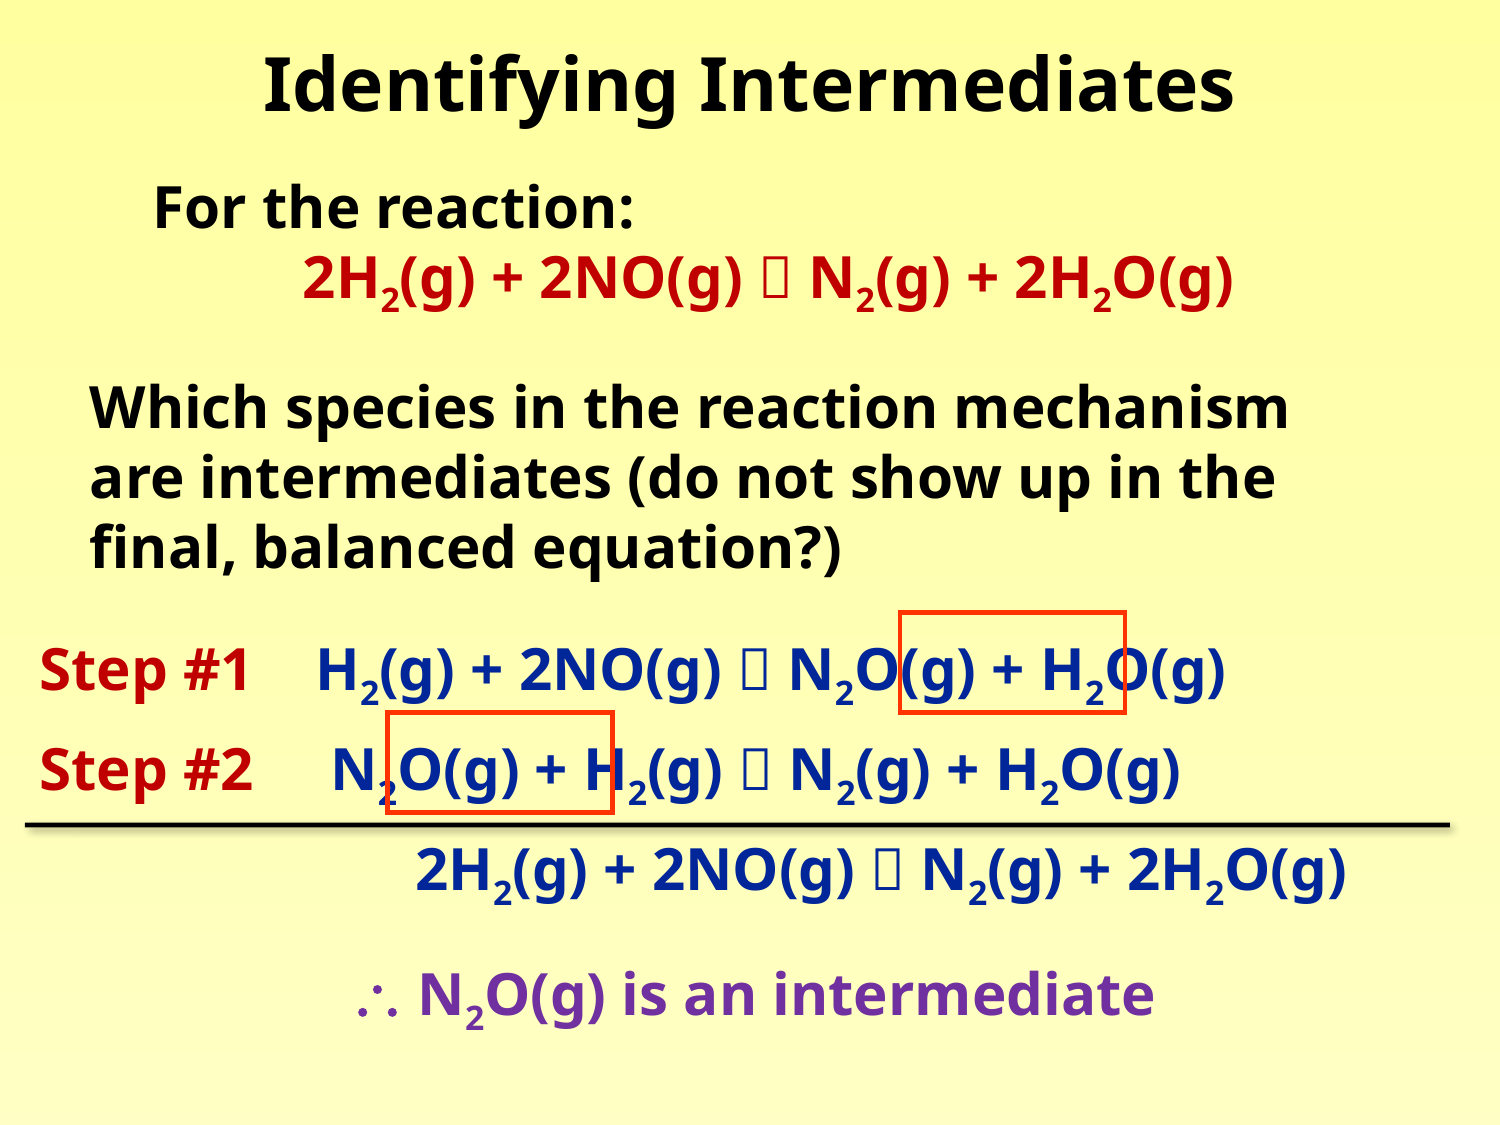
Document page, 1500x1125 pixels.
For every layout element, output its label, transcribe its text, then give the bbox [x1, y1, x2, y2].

title Identifying Intermediates [12, 24, 1488, 138]
text_box [387, 712, 613, 813]
text_box Which species in the reaction mechanism are intermediates (do not show up in the final, balanced equation?) [75, 362, 1400, 588]
text_box For the reaction: 2H2(g) + 2NO(g)  N2(g) + 2H2O(g) [138, 162, 1250, 327]
text_box  N2O(g) is an intermediate [337, 950, 1225, 1045]
text_box Step #2 N2O(g) + H2(g)  N2(g) + H2O(g) [24, 725, 1463, 820]
text_box 2H2(g) + 2NO(g)  N2(g) + 2H2O(g) [250, 825, 1362, 920]
text_box Step #1 H2(g) + 2NO(g)  N2O(g) + H2O(g) [24, 624, 1450, 720]
text_box [899, 612, 1125, 713]
